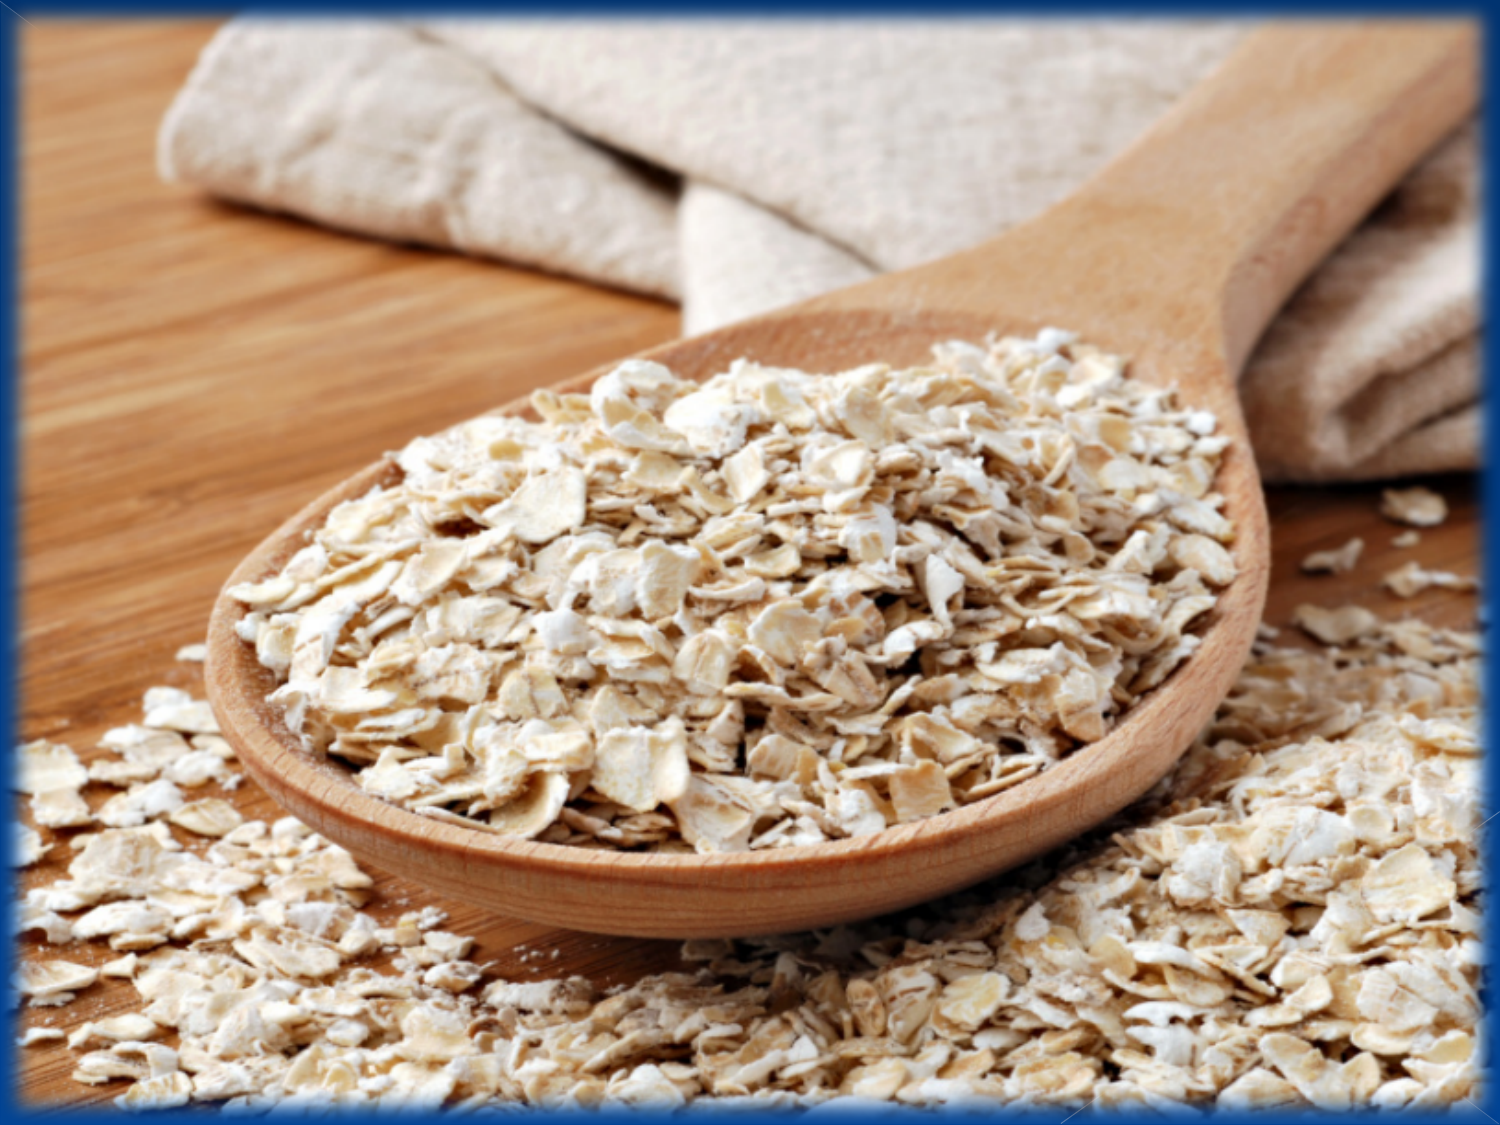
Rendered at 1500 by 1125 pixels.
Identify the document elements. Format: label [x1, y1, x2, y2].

list [0, 0, 1500, 1125]
